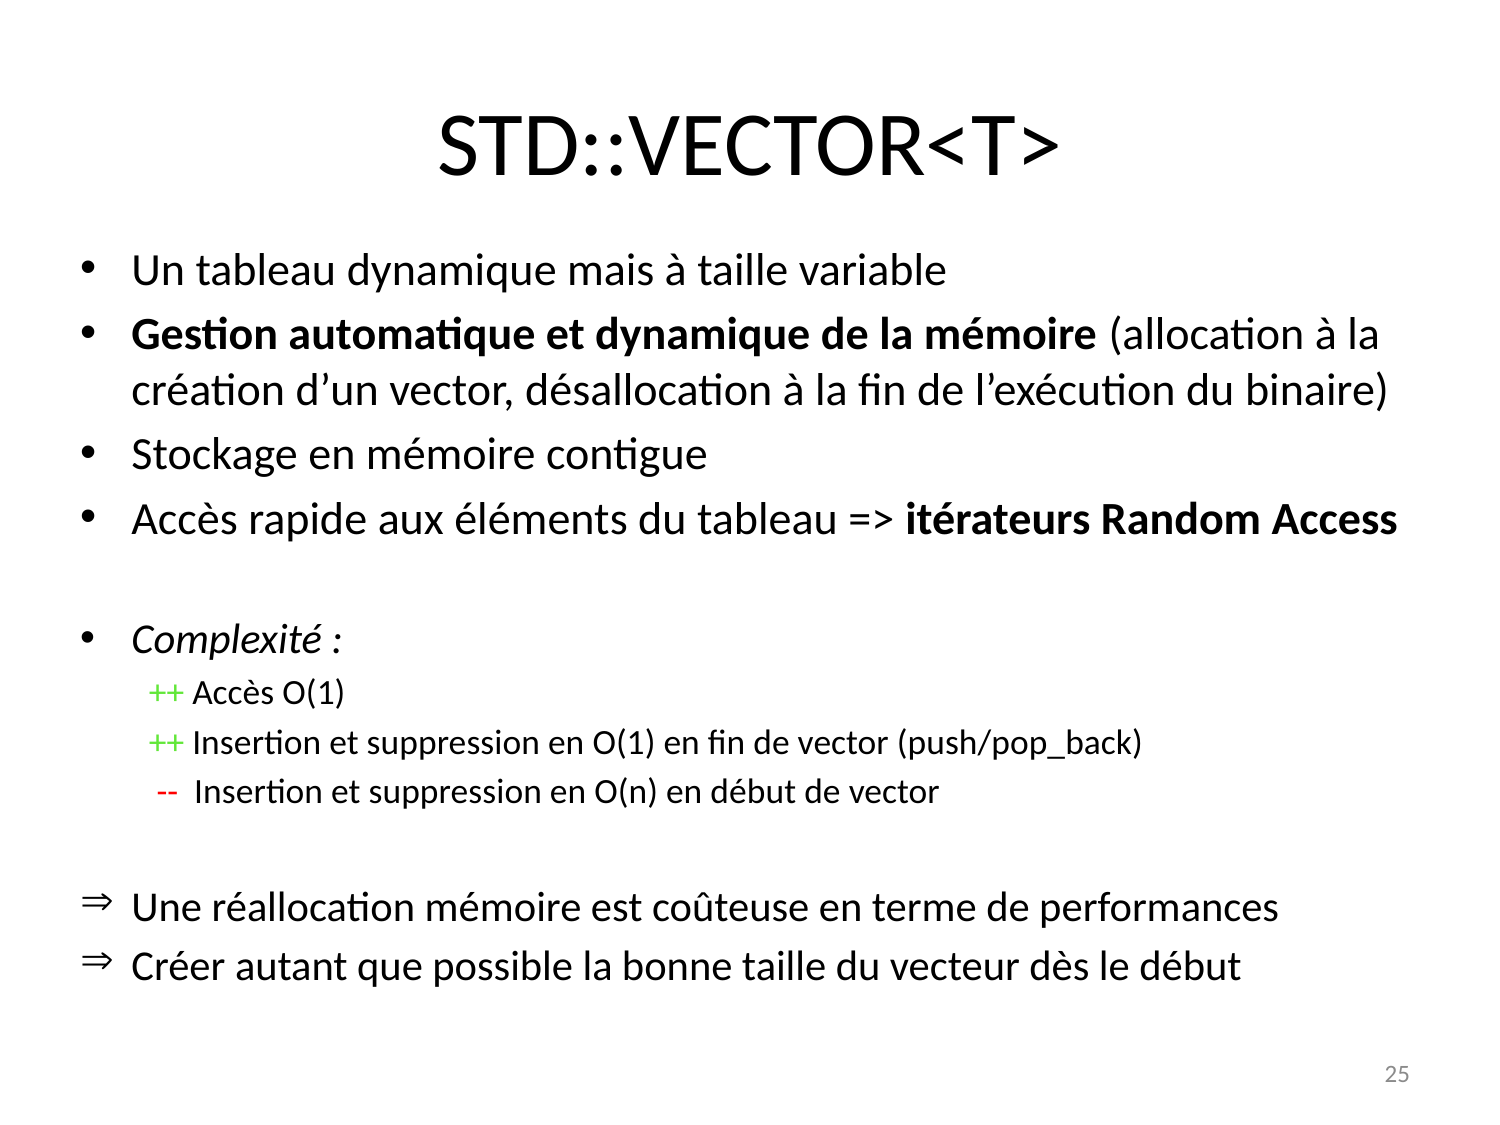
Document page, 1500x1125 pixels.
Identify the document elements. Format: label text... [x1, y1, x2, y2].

list Un tableau dynamique mais à taille variable Gestion automatique et dynamique de la mémoire (allocation à la création d’un vector, désallocation à la fin de l’exécution du binaire) Stockage en mémoire contigue Accès rapide aux éléments du tableau => itérateurs Random Access Complexité : ++ Accès O(1) ++ Insertion et suppression en O(1) en fin de vector (push/pop_back) -- Insertion et suppression en O(n) en début de vector Une réallocation mémoire est coûteuse en terme de performances Créer autant que possible la bonne taille du vecteur dès le début [64, 231, 1415, 1041]
slide_number 25 [1074, 1042, 1425, 1103]
title STD::VECTOR<T> [75, 45, 1425, 233]
